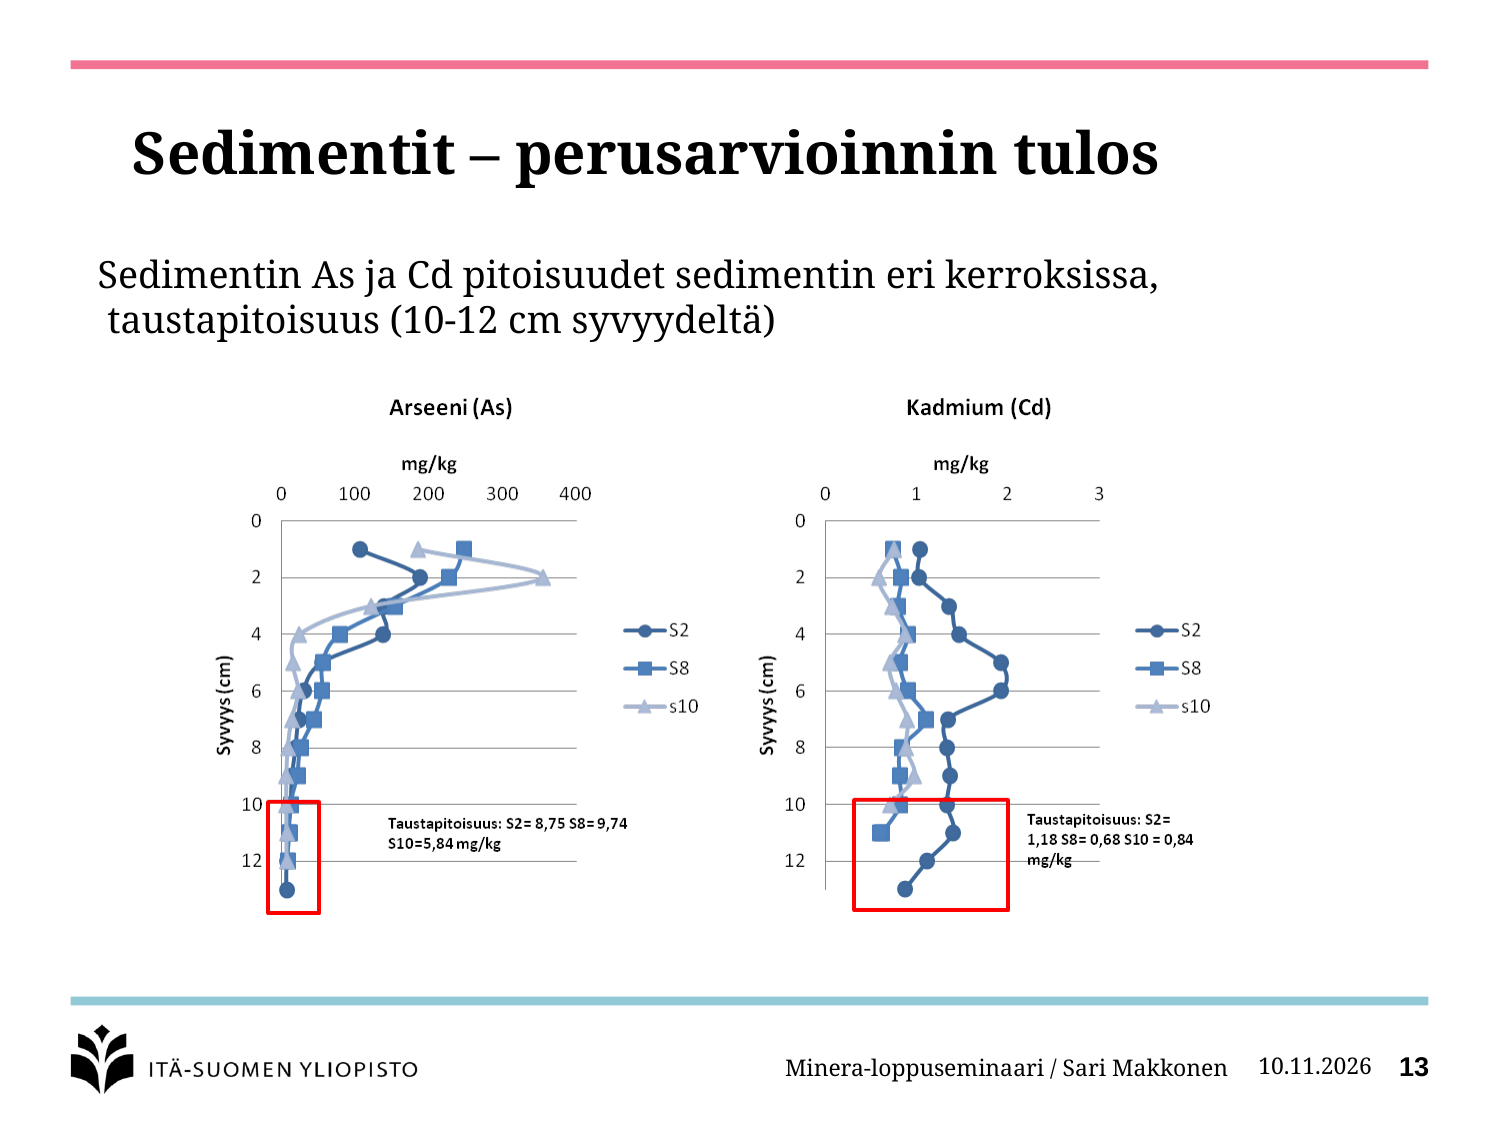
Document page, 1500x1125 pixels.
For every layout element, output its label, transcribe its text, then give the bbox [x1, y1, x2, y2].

slide_number 13 [1369, 1046, 1430, 1089]
title Sedimentit – perusarvioinnin tulos [117, 107, 1430, 274]
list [182, 374, 1234, 916]
text_box Sedimentin As ja Cd pitoisuudet sedimentin eri kerroksissa, taustapitoisuus (10-12 cm syvyydeltä) [82, 243, 1175, 349]
picture [70, 1024, 422, 1094]
footer Minera-loppuseminaari / Sari Makkonen [500, 1046, 1229, 1089]
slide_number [1229, 1046, 1369, 1089]
